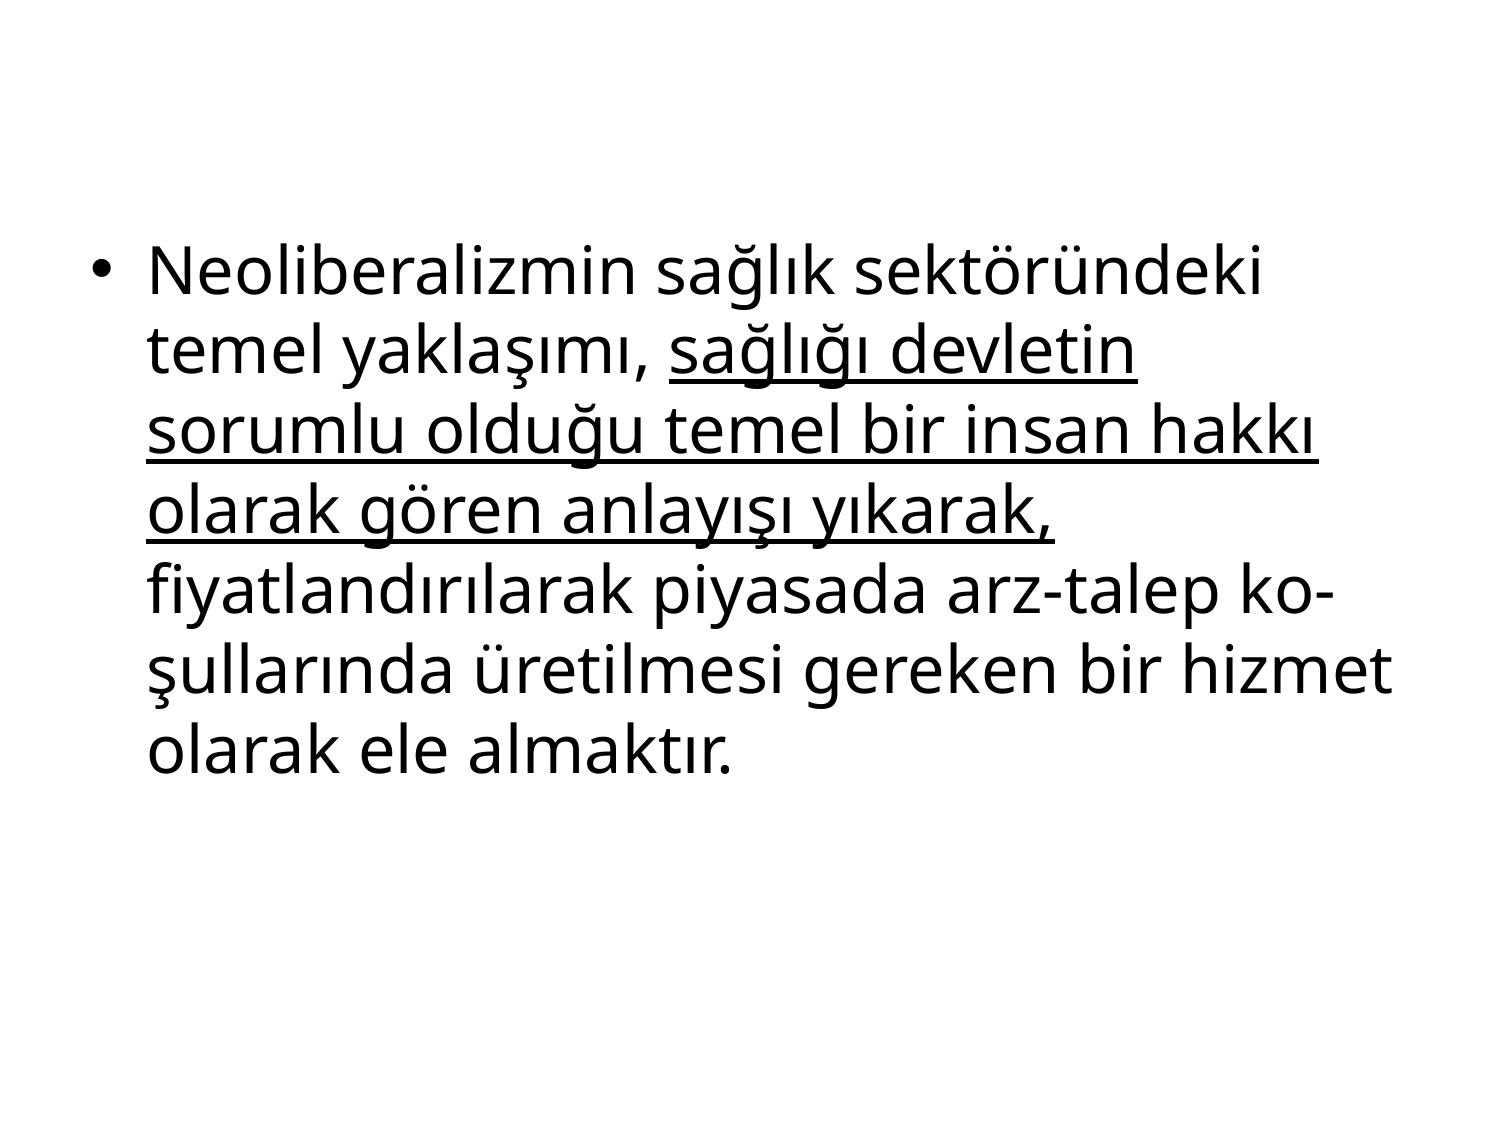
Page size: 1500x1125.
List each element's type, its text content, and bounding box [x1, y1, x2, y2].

list Neoliberalizmin sağlık sektöründeki temel yaklaşımı, sağlığı devletin sorumlu olduğu temel bir insan hakkı olarak gören anlayışı yıkarak, fiyatlandırılarak piyasada arz-talep ko-şullarında üretilmesi gereken bir hizmet olarak ele almaktır. [75, 219, 1425, 1005]
